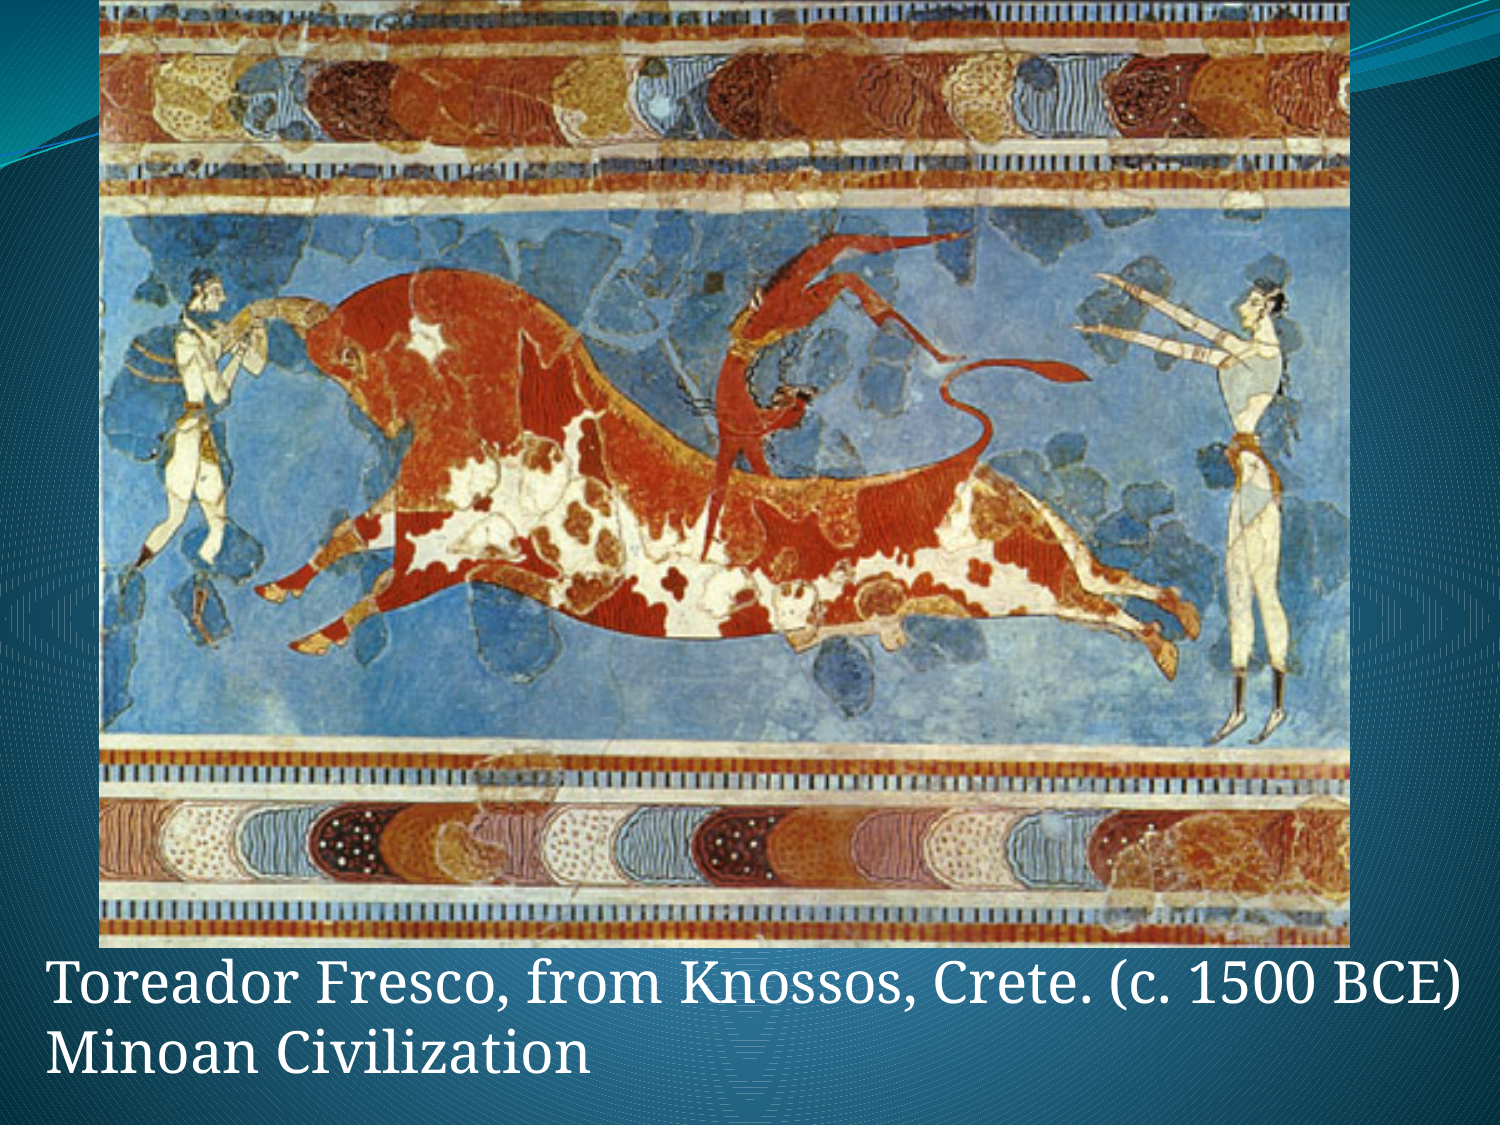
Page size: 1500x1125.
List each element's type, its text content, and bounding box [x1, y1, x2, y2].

picture [99, 0, 1351, 948]
text_box Toreador Fresco, from Knossos, Crete. (c. 1500 BCE) Minoan Civilization [31, 937, 1479, 1093]
